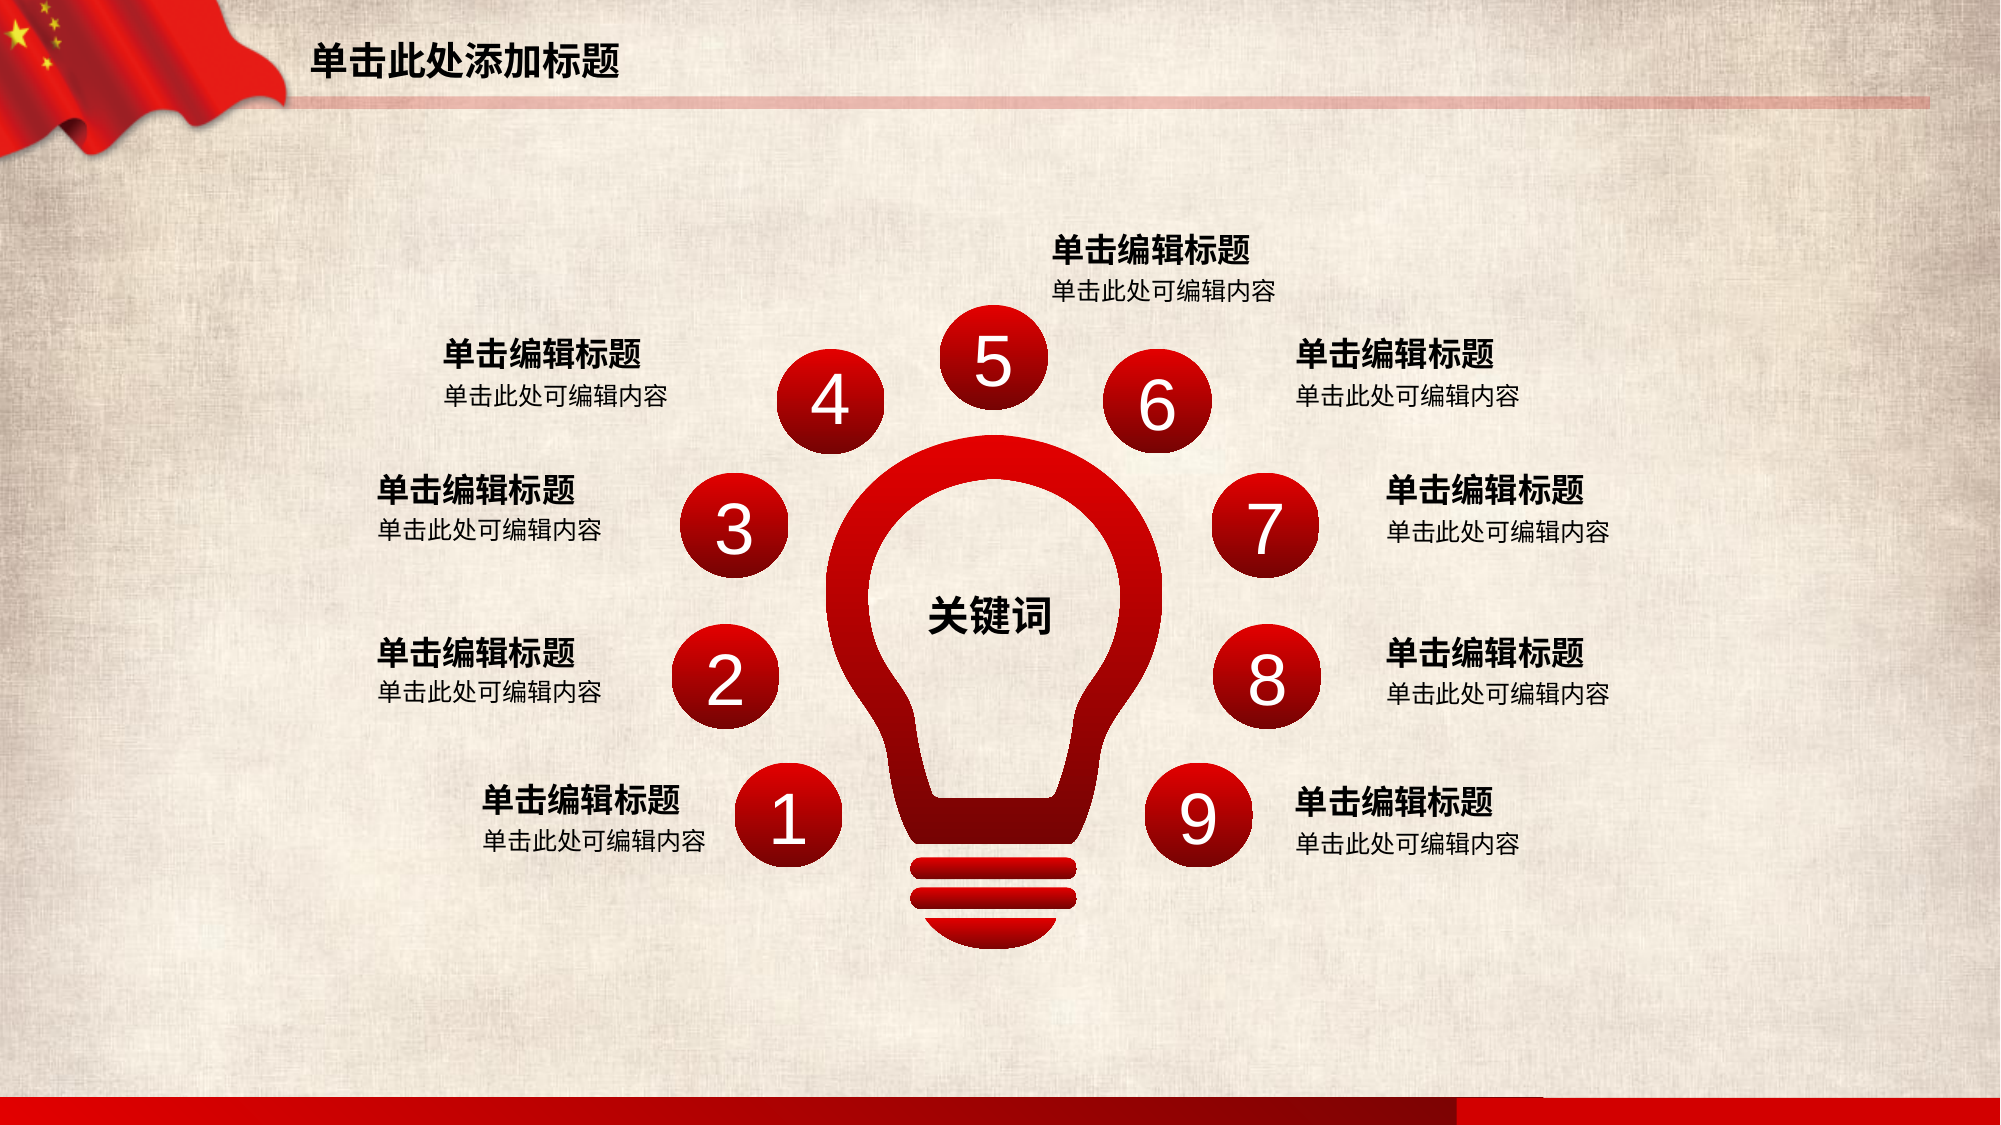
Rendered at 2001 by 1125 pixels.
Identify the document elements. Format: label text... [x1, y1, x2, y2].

text_box 单击此处可编辑内容 [1051, 275, 1435, 306]
text_box [910, 887, 1077, 909]
text_box 单击此处可编辑内容 [377, 676, 761, 707]
text_box 单击此处可编辑内容 [1295, 828, 1679, 859]
text_box 2 [671, 623, 780, 729]
text_box 单击编辑标题 [1385, 631, 1706, 672]
text_box 单击编辑标题 [481, 778, 802, 819]
text_box [1456, 1097, 2000, 1125]
text_box 1 [755, 856, 823, 868]
text_box [319, 95, 1931, 110]
picture [0, 0, 2001, 1125]
text_box 单击编辑标题 [1051, 228, 1372, 269]
text_box 1 [734, 762, 843, 825]
text_box 关键词 [877, 589, 1103, 640]
text_box 单击编辑标题 [1385, 469, 1706, 510]
text_box [0, 1097, 1456, 1125]
text_box 4 [777, 348, 885, 454]
text_box 单击此处可编辑内容 [1385, 516, 1769, 547]
text_box 5 [939, 304, 1048, 410]
text_box 8 [1213, 623, 1322, 729]
text_box 3 [681, 472, 789, 578]
text_box [825, 434, 1163, 845]
text_box 单击编辑标题 [1295, 333, 1616, 373]
text_box 单击此处可编辑内容 [482, 825, 866, 856]
text_box 9 [1144, 762, 1253, 868]
text_box 单击编辑标题 [376, 631, 697, 672]
text_box 单击编辑标题 [1294, 781, 1616, 822]
text_box 7 [1211, 472, 1320, 578]
text_box [924, 917, 1057, 949]
text_box 单击此处可编辑内容 [443, 380, 827, 411]
text_box 单击编辑标题 [376, 469, 697, 510]
text_box [910, 857, 1077, 880]
text_box 6 [1103, 348, 1212, 454]
text_box 单击此处可编辑内容 [1385, 678, 1769, 709]
text_box 单击编辑标题 [442, 333, 763, 373]
text_box 单击此处添加标题 [319, 29, 635, 91]
text_box 单击此处可编辑内容 [1295, 380, 1679, 411]
text_box 单击此处可编辑内容 [377, 514, 761, 545]
